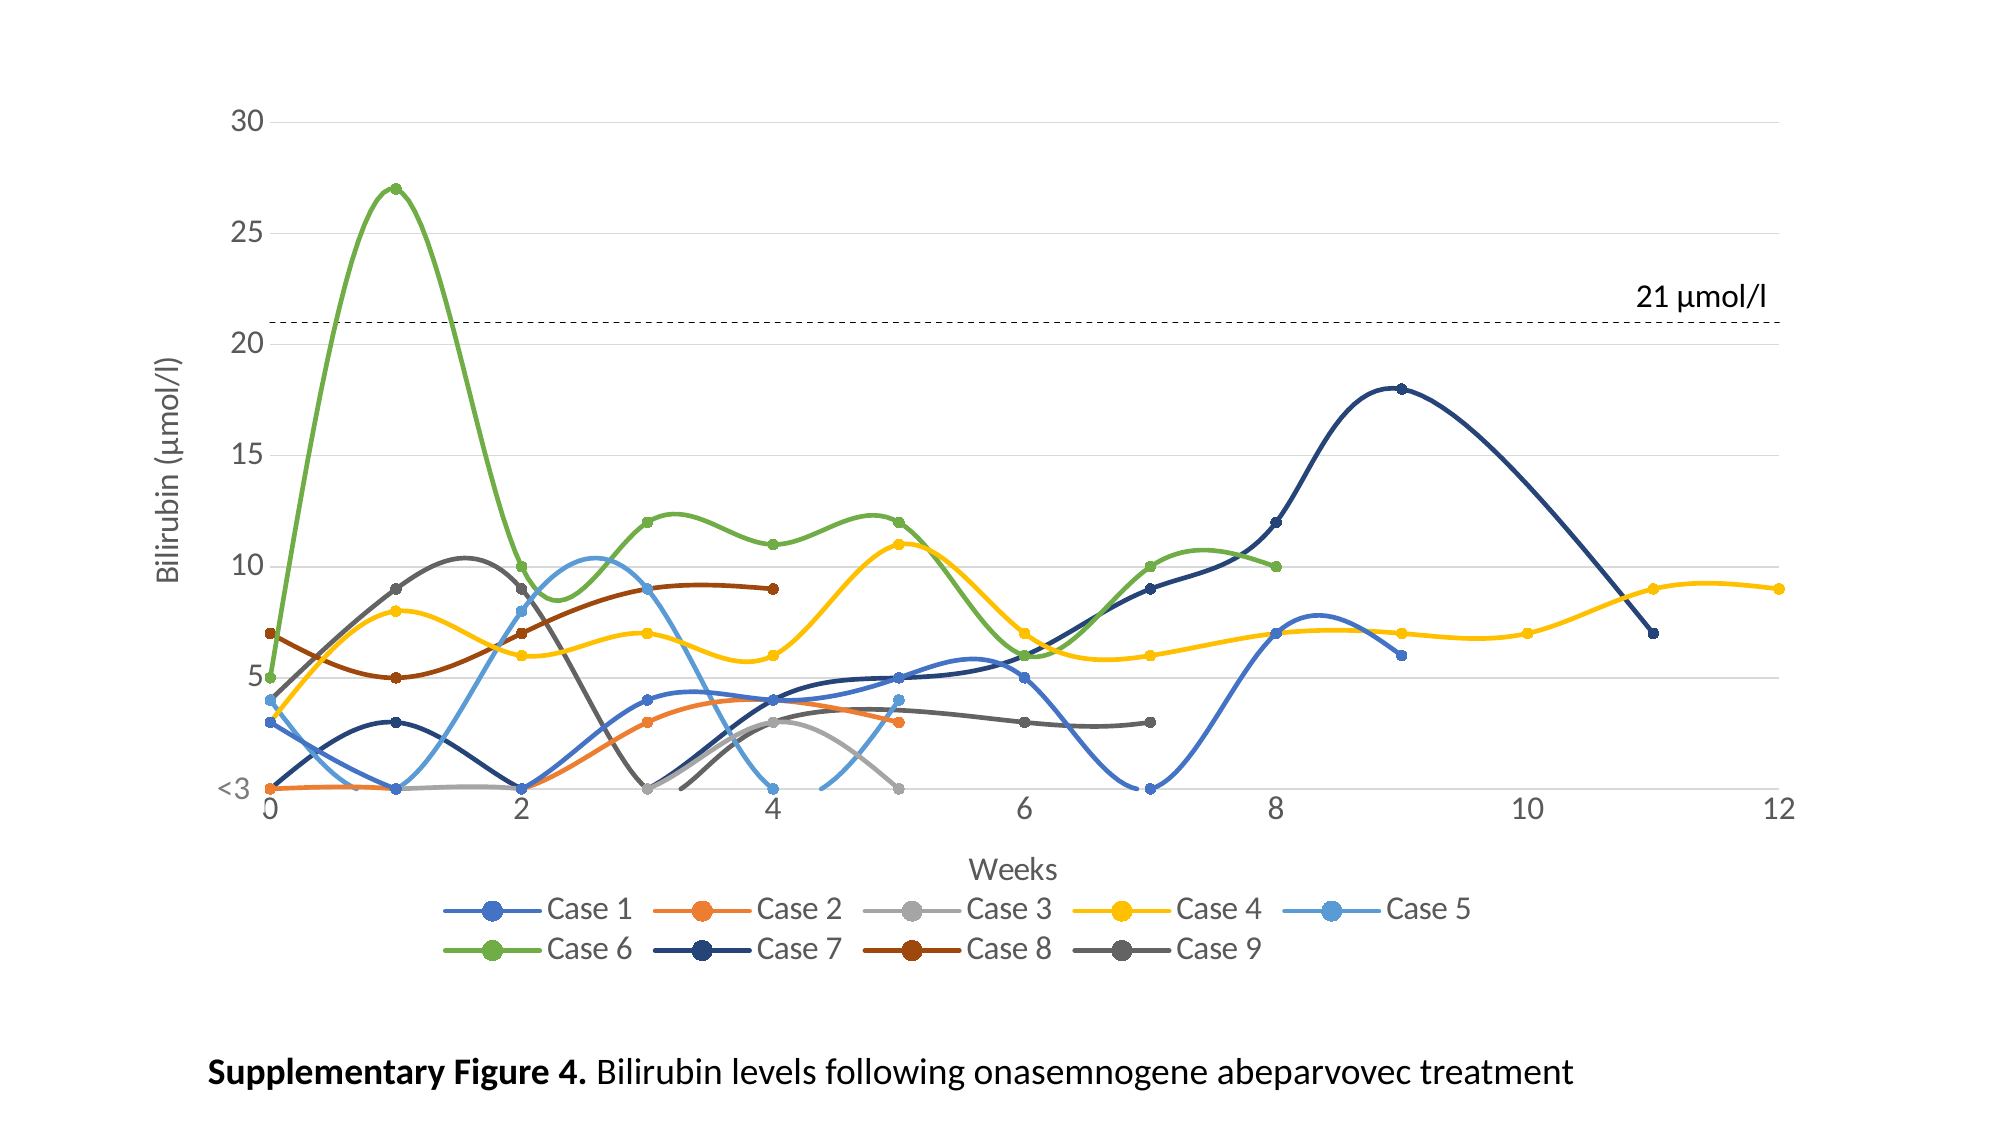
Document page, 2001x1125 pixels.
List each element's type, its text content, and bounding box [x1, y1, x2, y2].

text_box Supplementary Figure 4. Bilirubin levels following onasemnogene abeparvovec treatment [193, 1039, 1639, 1100]
chart [108, 88, 1810, 974]
